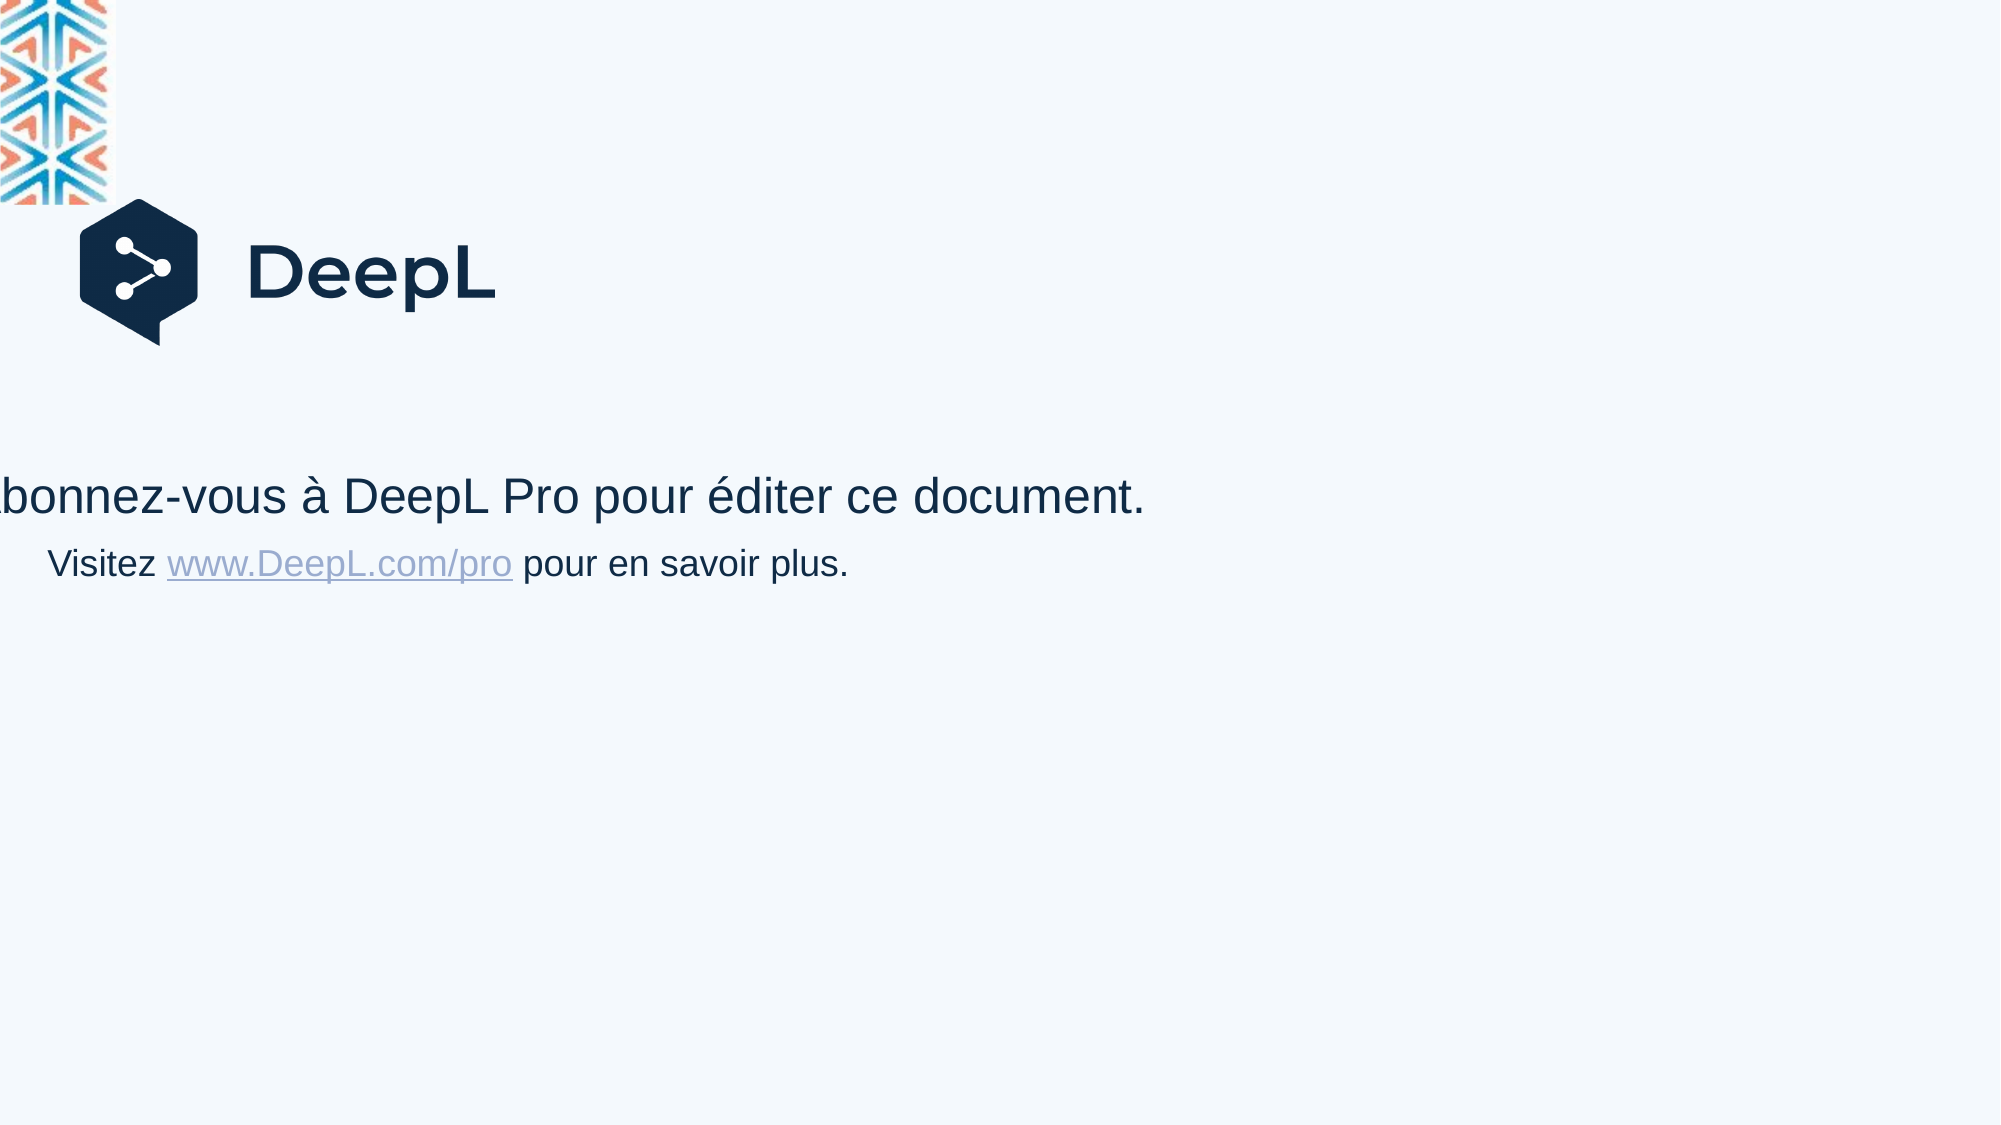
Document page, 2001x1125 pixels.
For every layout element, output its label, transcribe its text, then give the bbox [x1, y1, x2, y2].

text_box Visitez www.DeepL.com/pro pour en savoir plus. [32, 531, 865, 592]
picture [1, 0, 495, 346]
text_box Abonnez-vous à DeepL Pro pour éditer ce document. [0, 455, 1163, 531]
